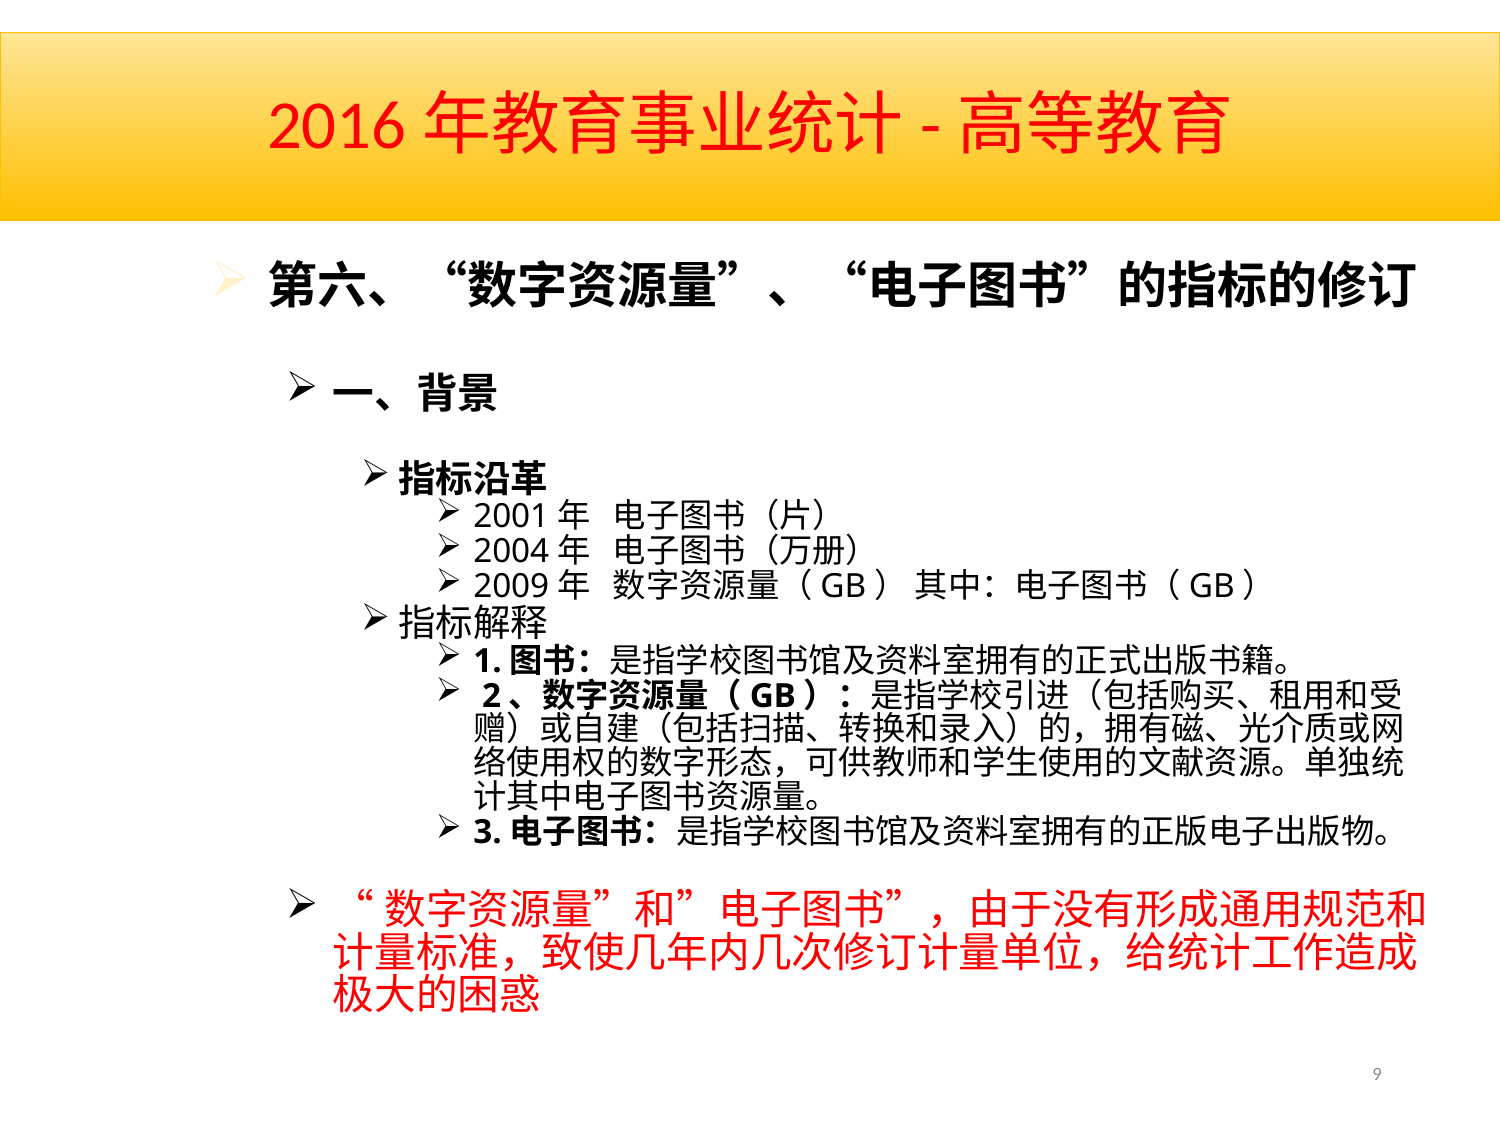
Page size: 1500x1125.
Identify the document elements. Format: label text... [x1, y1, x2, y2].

text_box 第六、“数字资源量”、“电子图书”的指标的修订 一、背景 指标沿革 2001年 电子图书（片） 2004年 电子图书（万册） 2009年 数字资源量（GB） 其中：电子图书（GB） 指标解释 1.图书：是指学校图书馆及资料室拥有的正式出版书籍。 2、数字资源量（GB）：是指学校引进（包括购买、租用和受赠）或自建（包括扫描、转换和录入）的，拥有磁、光介质或网络使用权的数字形态，可供教师和学生使用的文献资源。单独统计其中电子图书资源量。 3.电子图书：是指学校图书馆及资料室拥有的正版电子出版物。 “数字资源量”和”电子图书”，由于没有形成通用规范和计量标准，致使几年内几次修订计量单位，给统计工作造成极大的困惑 [195, 255, 1449, 1053]
title 2016年教育事业统计-高等教育 [0, 32, 1500, 221]
slide_number 9 [1059, 1042, 1397, 1103]
